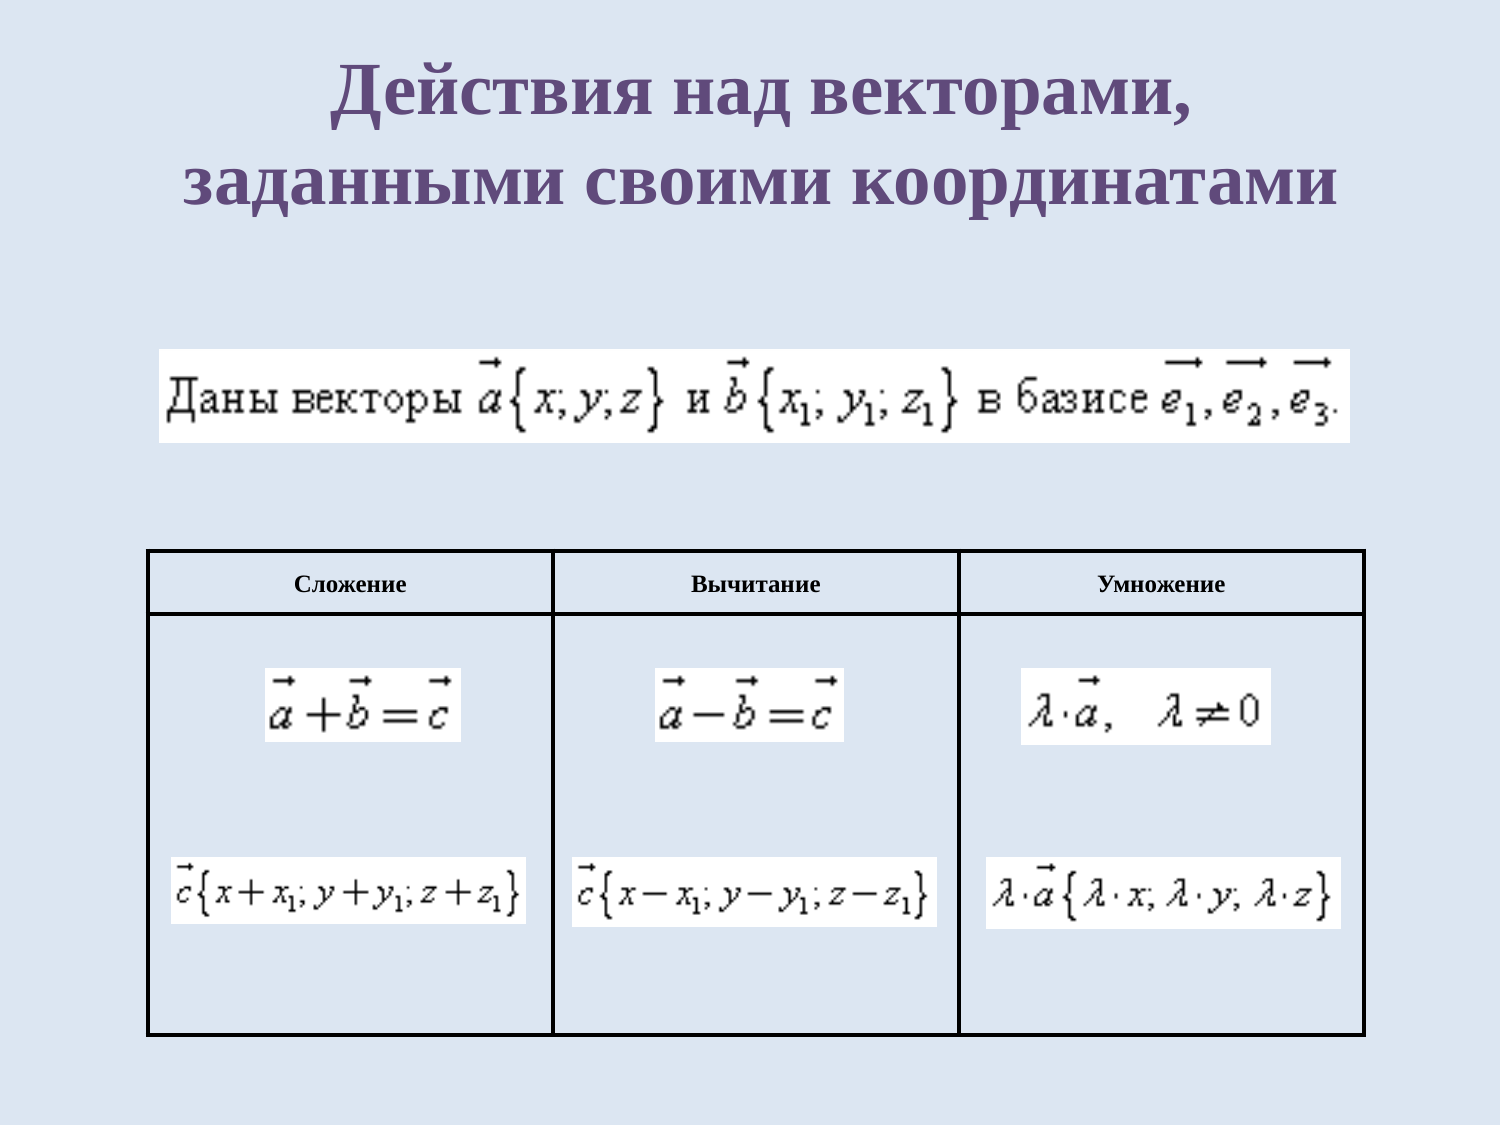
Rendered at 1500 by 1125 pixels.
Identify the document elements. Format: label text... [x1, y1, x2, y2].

picture [655, 668, 845, 742]
picture [1021, 668, 1271, 746]
picture [170, 857, 526, 924]
picture [572, 857, 937, 927]
table_header Умножение [961, 553, 1362, 612]
text_box Действия над векторами, заданными своими координатами [159, 121, 1365, 273]
table_cell [961, 616, 1362, 1033]
table_cell [150, 616, 551, 1033]
picture [985, 857, 1341, 929]
table_header Сложение [150, 553, 551, 612]
text_box Действия над векторами, заданными своими координатами [159, 32, 1365, 120]
picture [159, 349, 1351, 443]
picture [265, 668, 461, 742]
table_header Вычитание [555, 553, 957, 612]
table_cell [555, 616, 957, 1033]
